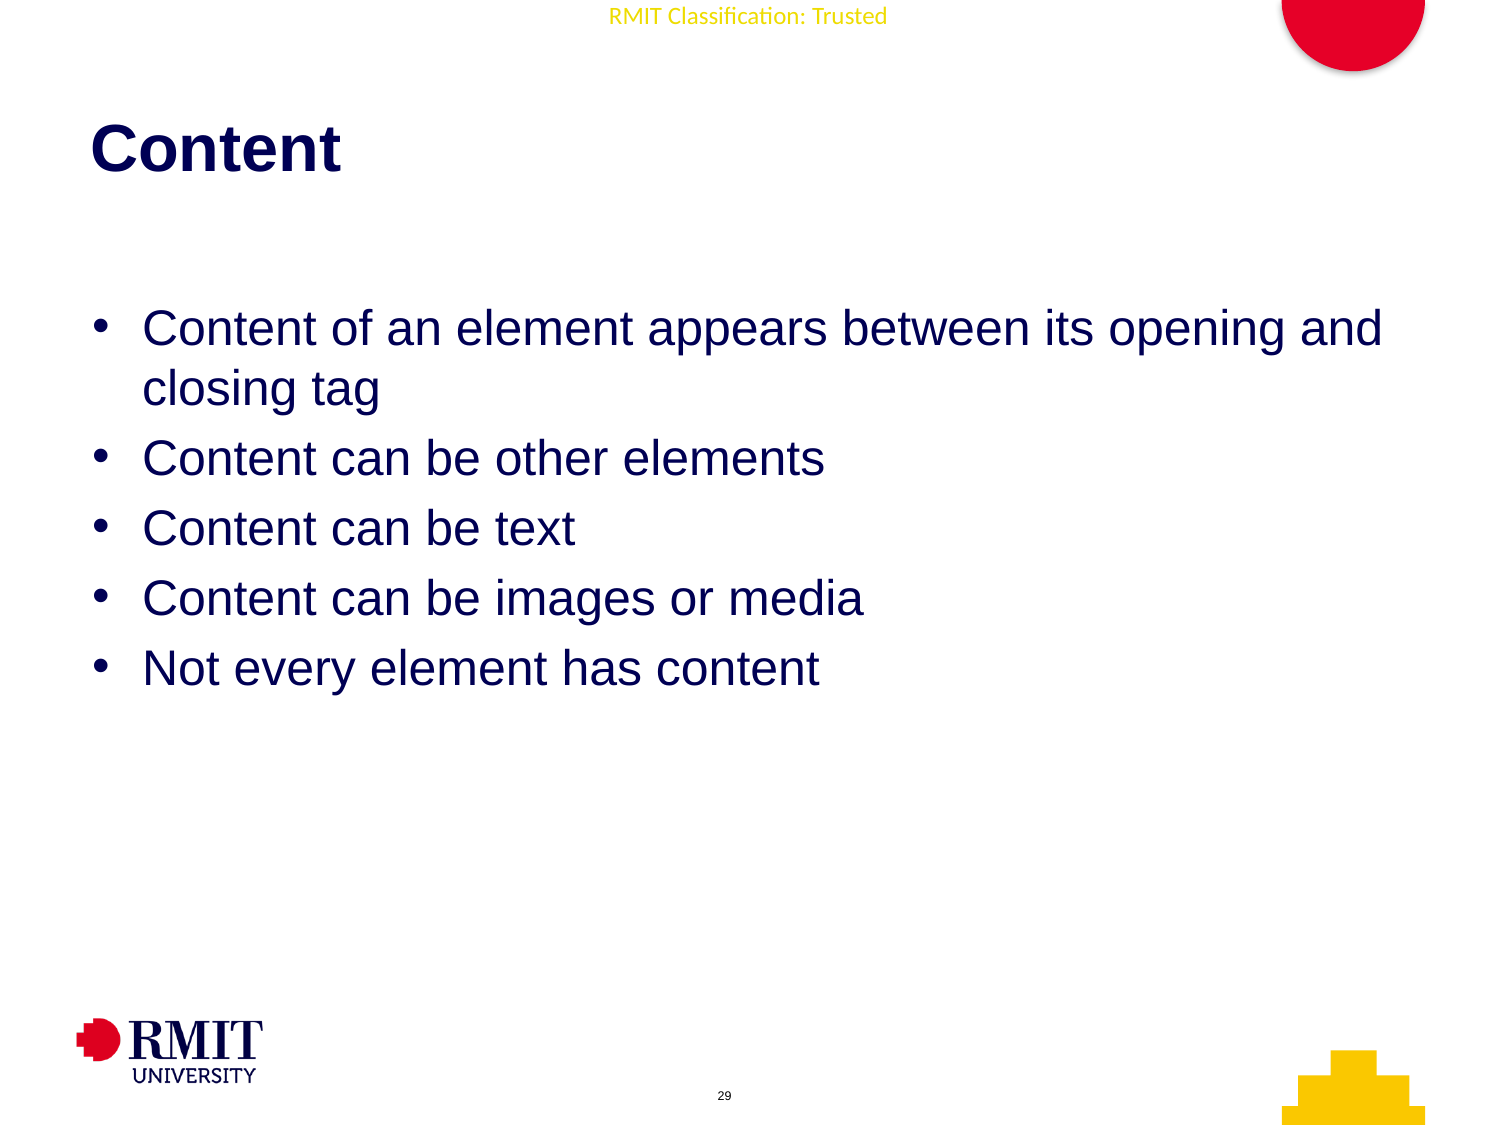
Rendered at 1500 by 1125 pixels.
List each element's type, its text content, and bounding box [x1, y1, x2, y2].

list Content of an element appears between its opening and closing tag Content can be other elements Content can be text Content can be images or media Not every element has content [75, 288, 1425, 952]
picture [57, 1001, 281, 1102]
title Content [75, 23, 1237, 267]
